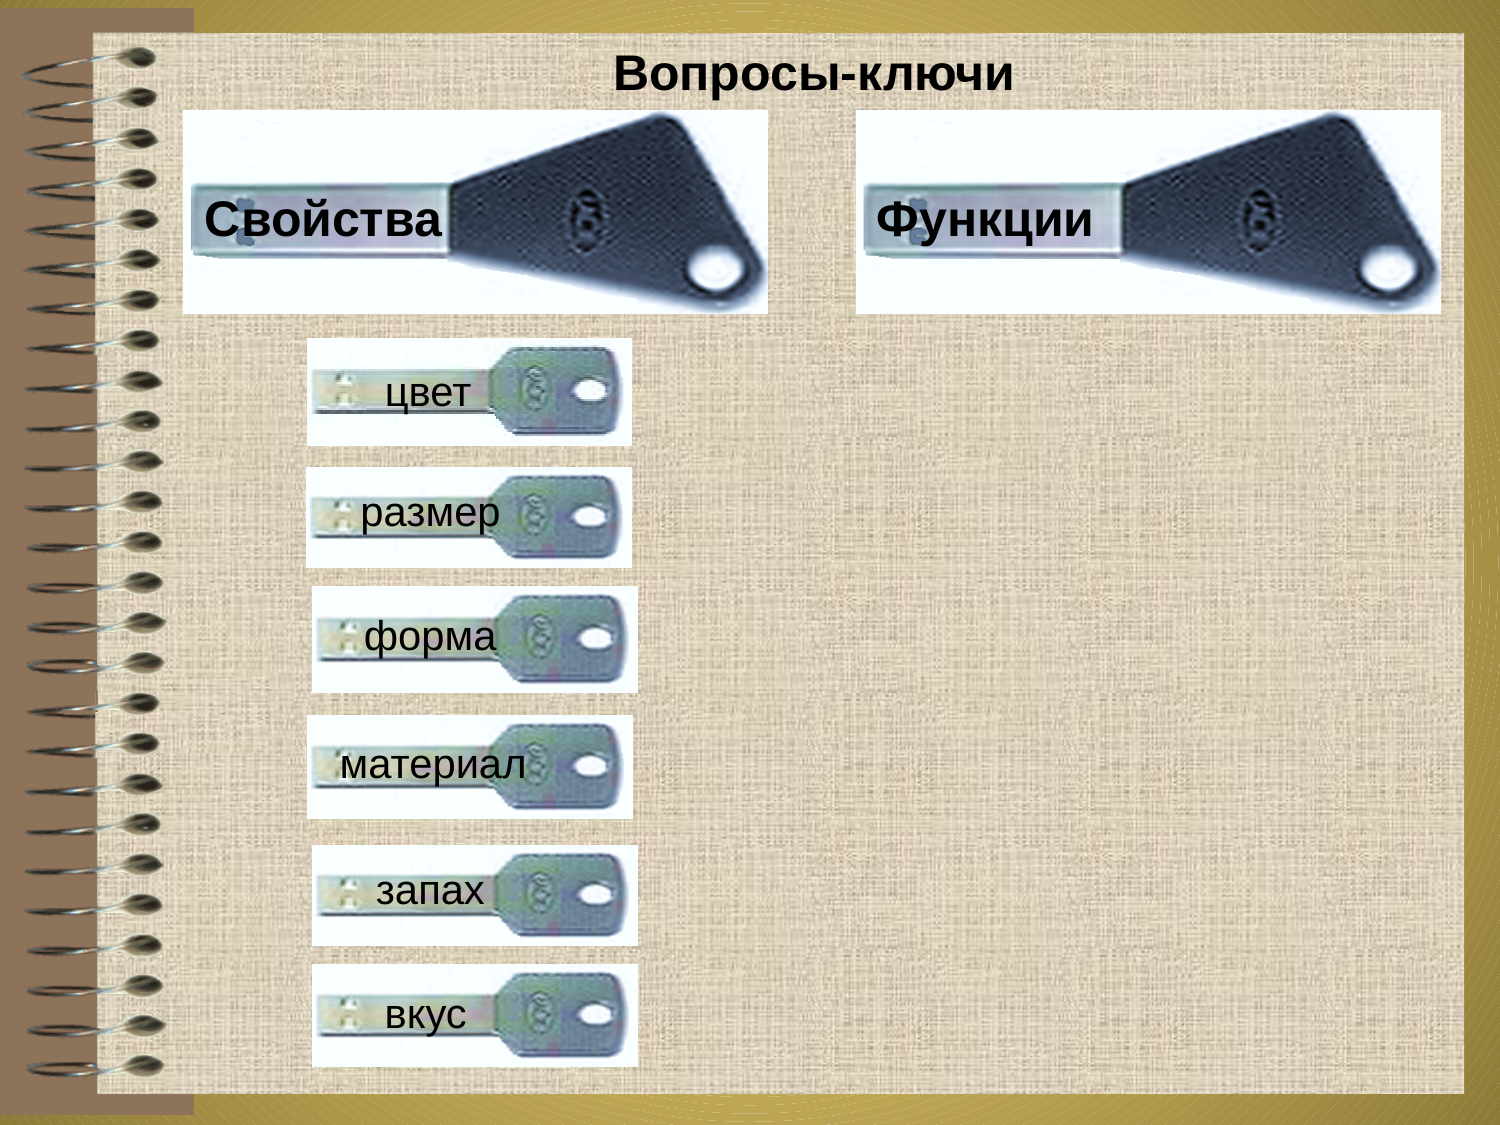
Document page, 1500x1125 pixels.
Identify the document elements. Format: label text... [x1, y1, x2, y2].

text_box Вопросы-ключи [598, 32, 1031, 108]
picture [0, 8, 1465, 1115]
